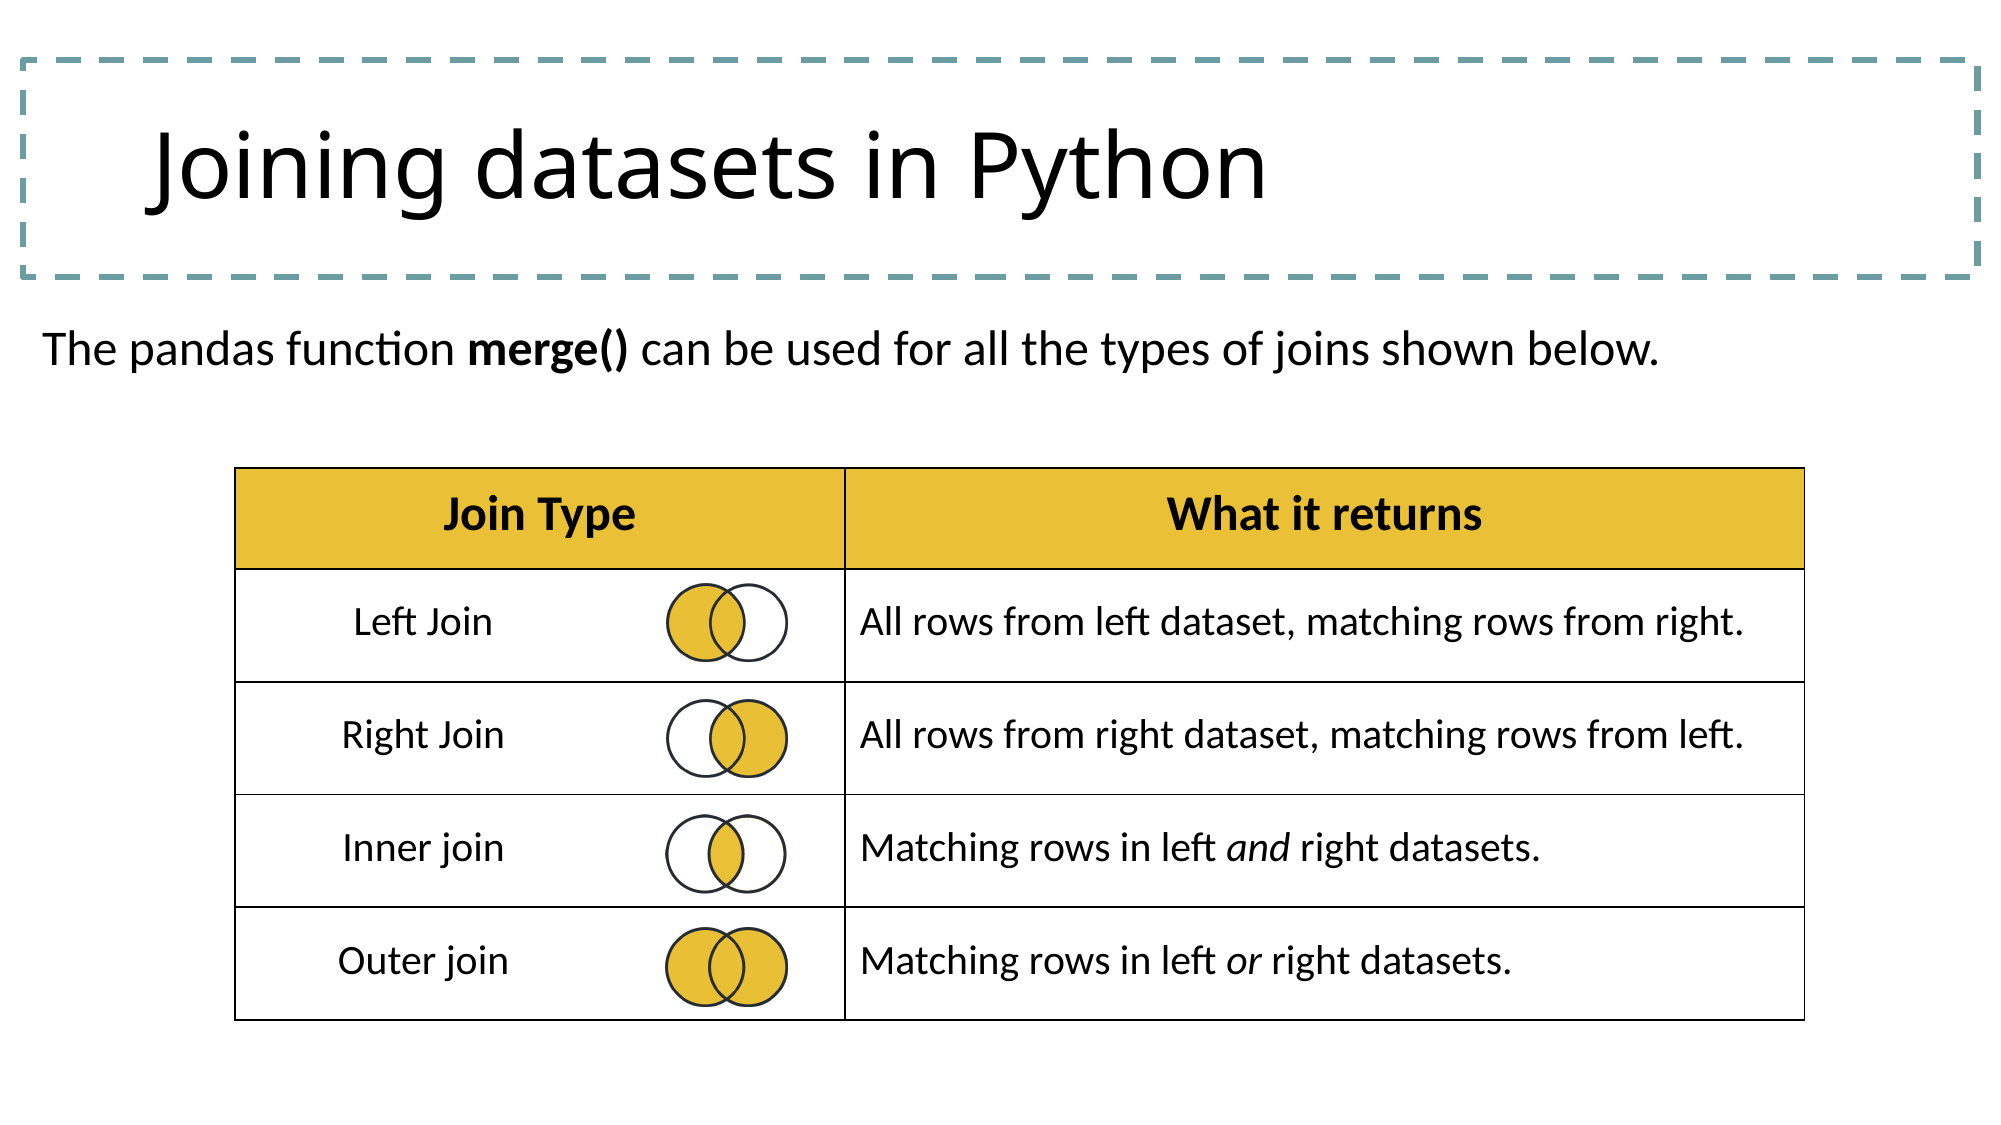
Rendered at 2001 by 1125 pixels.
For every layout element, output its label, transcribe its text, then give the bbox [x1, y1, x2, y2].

picture [666, 699, 788, 778]
table_cell Matching rows in left or right datasets. [846, 908, 1804, 1019]
table_cell All rows from left dataset, matching rows from right. [846, 570, 1804, 681]
table_header Join Type [236, 469, 844, 568]
picture [665, 814, 788, 897]
table_cell Left Join [236, 570, 612, 681]
table_cell [612, 570, 844, 681]
table_cell Matching rows in left and right datasets. [846, 795, 1804, 906]
table_cell Right Join [236, 683, 612, 794]
table_cell [612, 795, 844, 906]
table_cell Inner join [236, 795, 612, 906]
table_cell [612, 683, 844, 794]
picture [666, 583, 788, 662]
picture [665, 927, 788, 1007]
text_box The pandas function merge() can be used for all the types of joins shown below. [27, 308, 2000, 383]
table_cell All rows from right dataset, matching rows from left. [846, 683, 1804, 794]
title Joining datasets in Python [137, 59, 1863, 278]
table_header What it returns [846, 469, 1804, 568]
table_cell Outer join [236, 908, 612, 1019]
table_cell [612, 908, 844, 1019]
